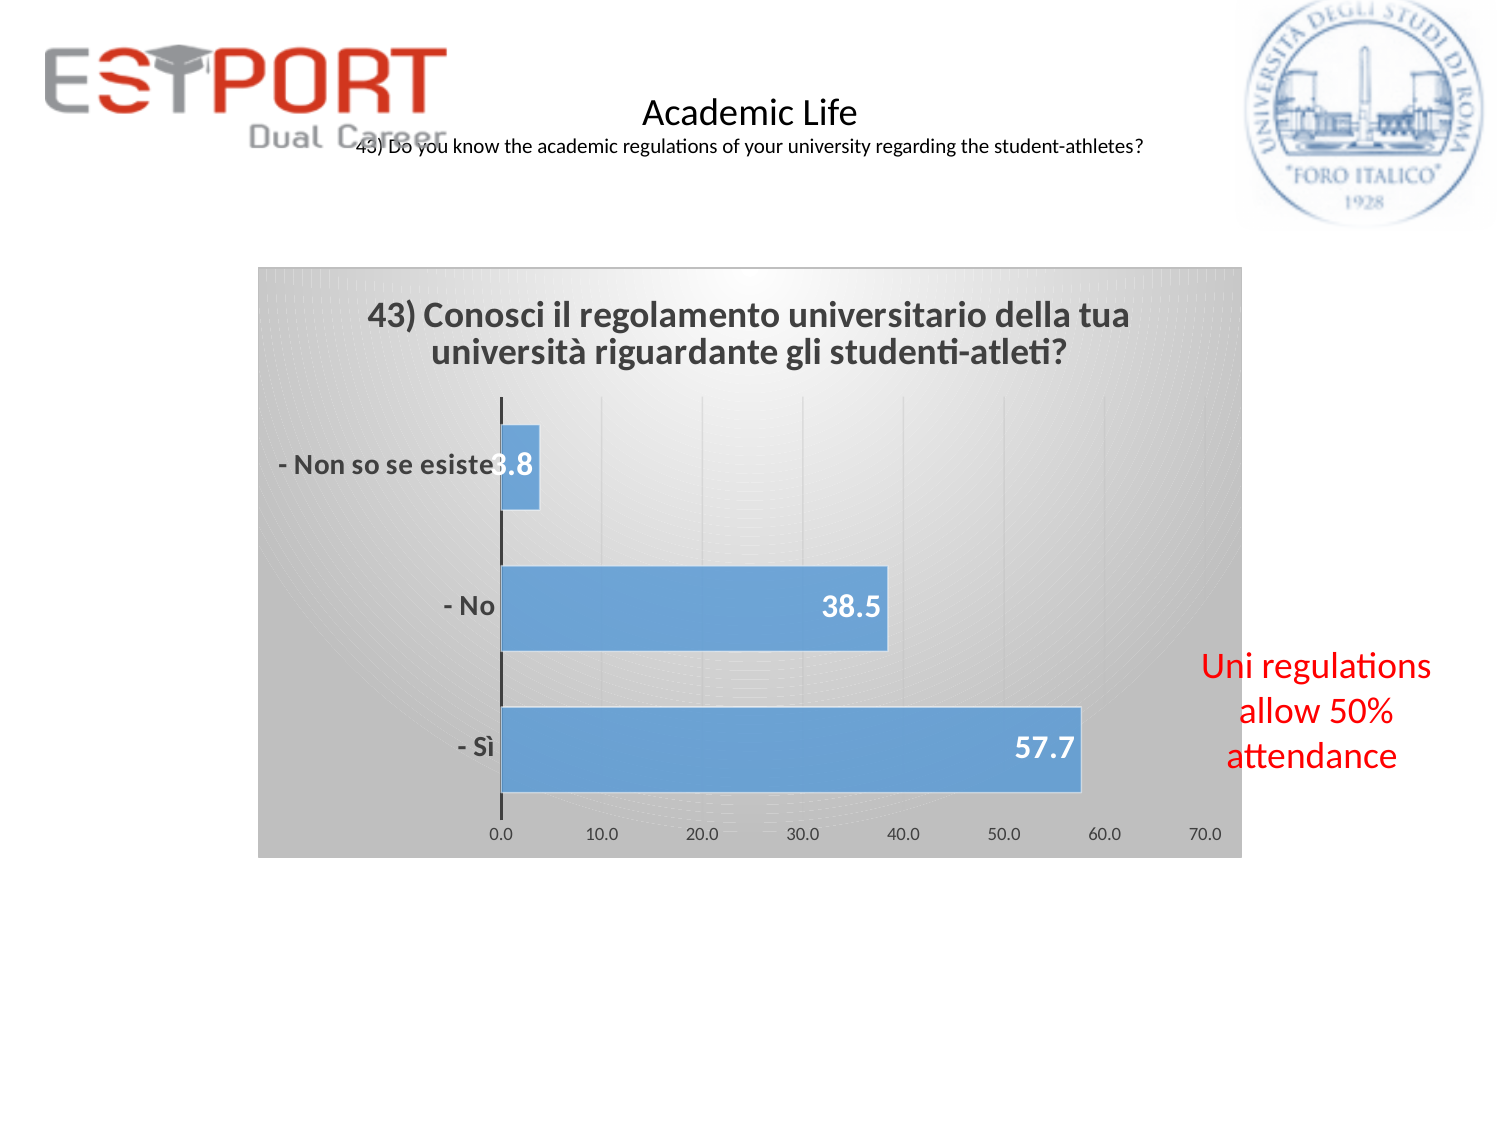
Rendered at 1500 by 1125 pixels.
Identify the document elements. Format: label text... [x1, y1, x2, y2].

picture [45, 0, 452, 180]
title Academic Life 43) Do you know the academic regulations of your university regarding the student-athletes? [455, 32, 1228, 166]
text_box Uni regulations allow 50% attendance [1246, 633, 1470, 784]
chart [257, 266, 1243, 858]
picture [1233, 0, 1498, 232]
